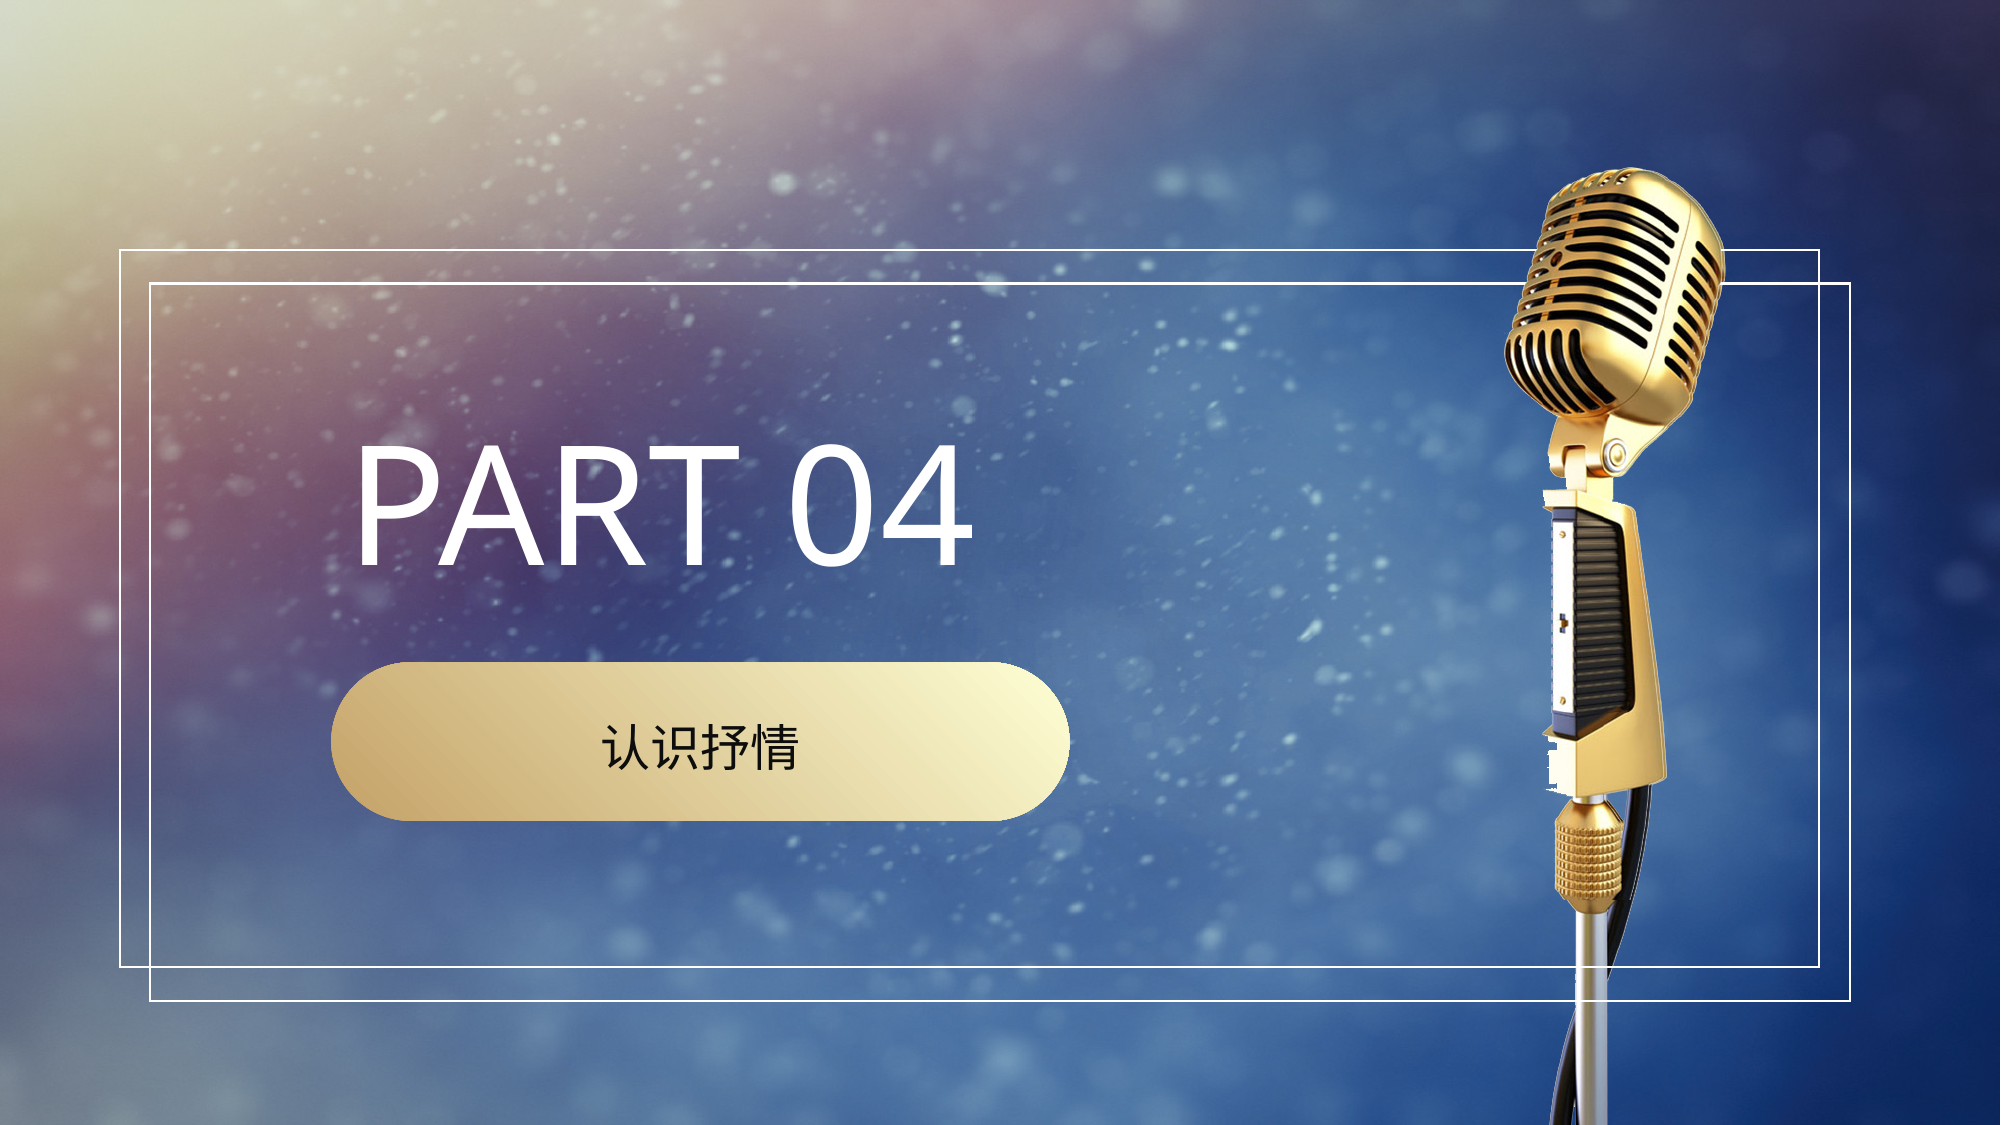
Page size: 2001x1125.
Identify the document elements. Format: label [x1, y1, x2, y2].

text_box [149, 968, 1181, 1002]
picture [0, 0, 2000, 1125]
text_box [119, 249, 1181, 968]
